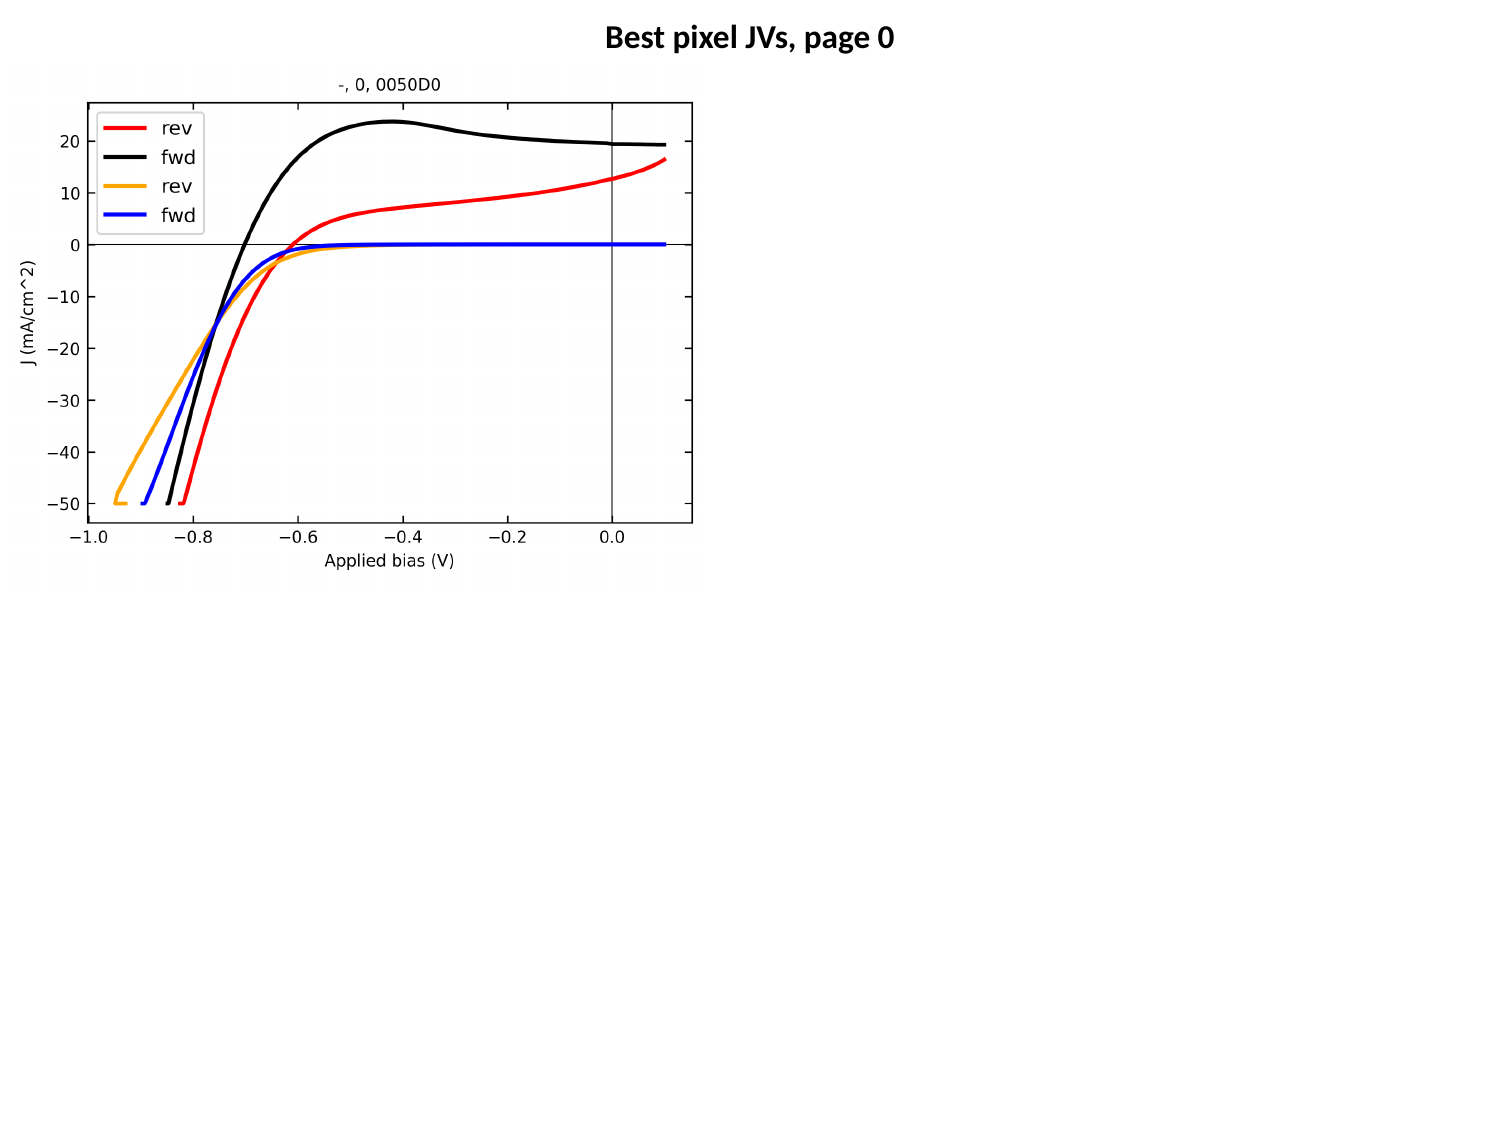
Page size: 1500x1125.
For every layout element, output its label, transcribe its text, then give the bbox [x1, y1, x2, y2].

title Best pixel JVs, page 0 [0, 0, 1500, 75]
picture [0, 56, 713, 591]
